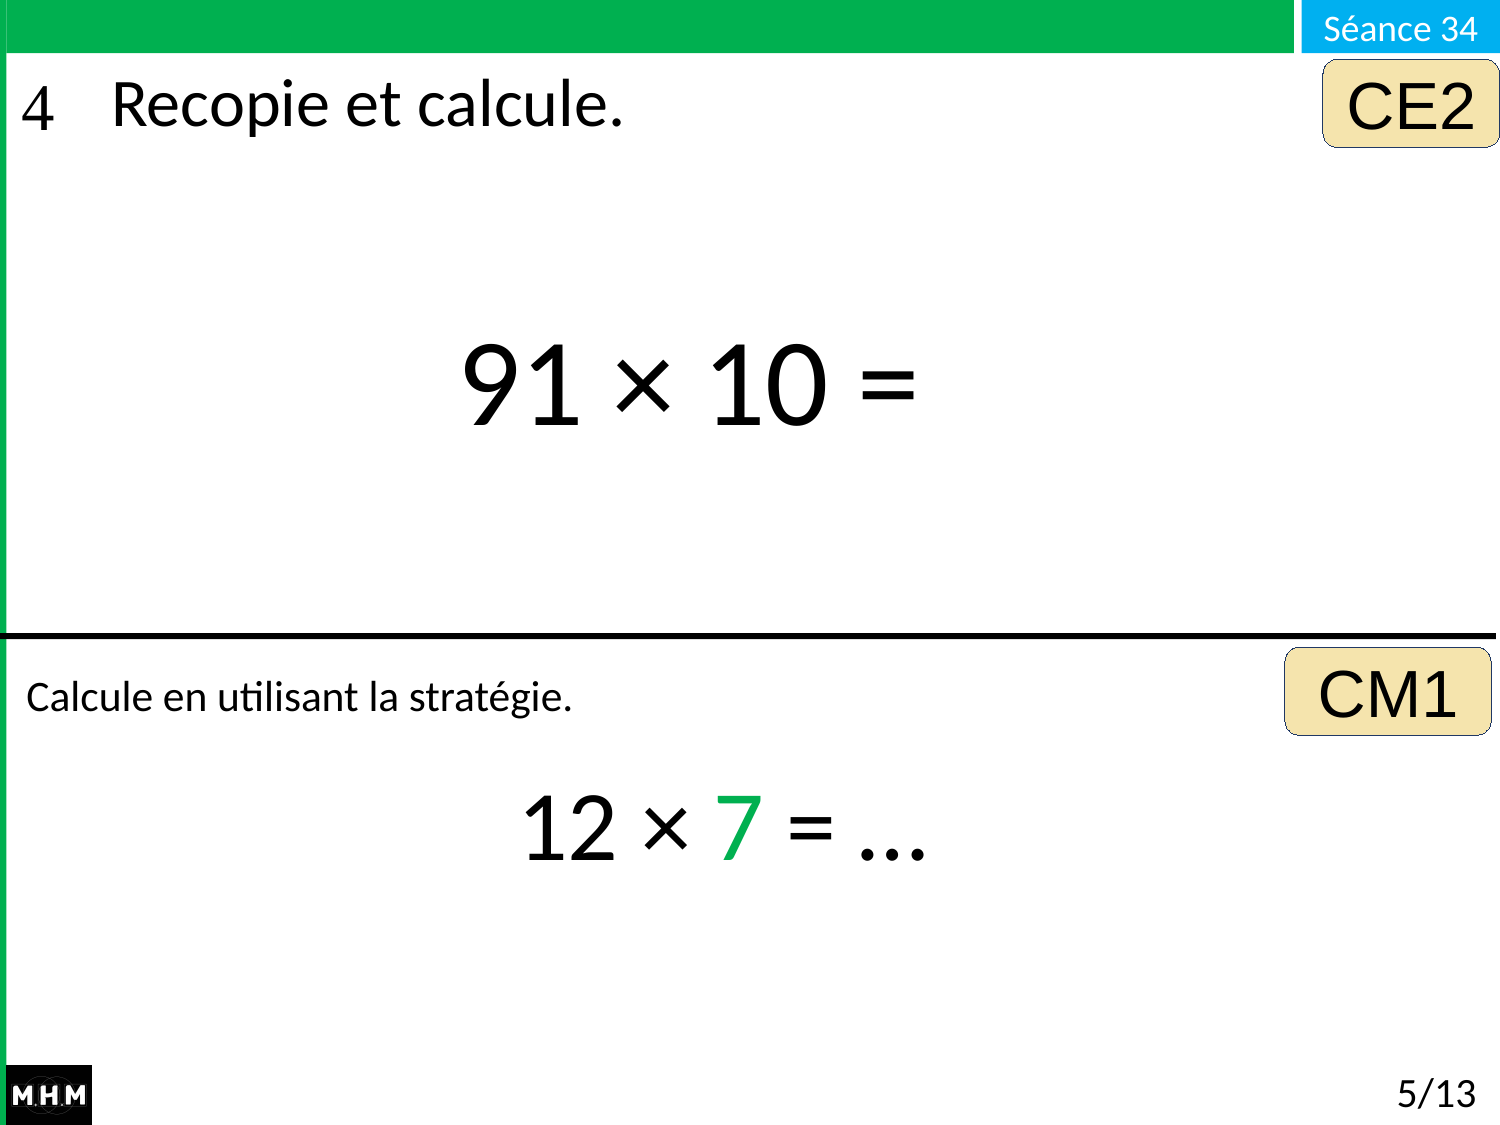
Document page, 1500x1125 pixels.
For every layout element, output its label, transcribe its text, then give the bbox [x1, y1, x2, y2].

text_box 12 × 7 = … [497, 752, 949, 888]
list 5/13 [1373, 1064, 1500, 1125]
text_box 91 × 10 = [443, 292, 1243, 458]
text_box CE2 [1322, 59, 1500, 148]
text_box Calcule en utilisant la stratégie. [11, 652, 661, 743]
text_box CM1 [1284, 647, 1492, 736]
title Recopie et calcule. [96, 60, 1391, 150]
picture [6, 1065, 92, 1125]
